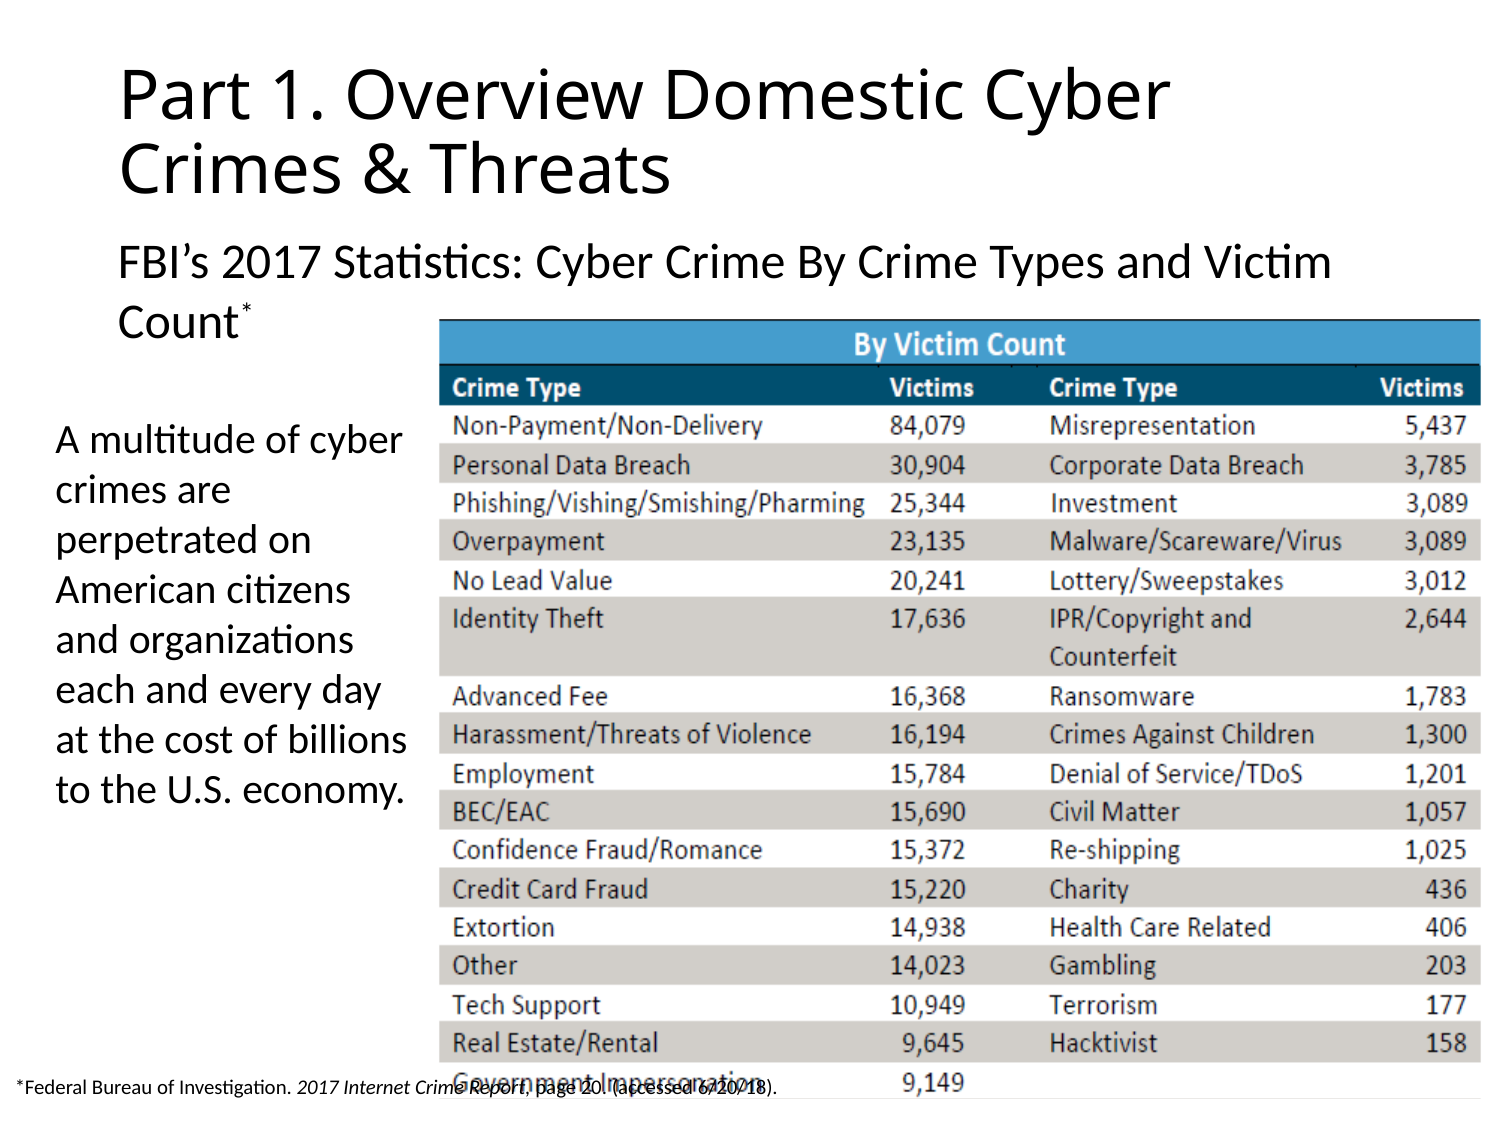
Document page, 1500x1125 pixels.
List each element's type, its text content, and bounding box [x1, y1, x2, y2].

title Part 1. Overview Domestic Cyber Crimes & Threats [102, 28, 1398, 241]
list A multitude of cyber crimes are perpetrated on American citizens and organizations each and every day at the cost of billions to the U.S. economy. [23, 403, 432, 908]
text_box *Federal Bureau of Investigation. 2017 Internet Crime Report, page 20. (accessed 6/20/18). [0, 1066, 1306, 1106]
text_box FBI’s 2017 Statistics: Cyber Crime By Crime Types and Victim Count* [103, 220, 1397, 356]
picture [432, 319, 1487, 1099]
